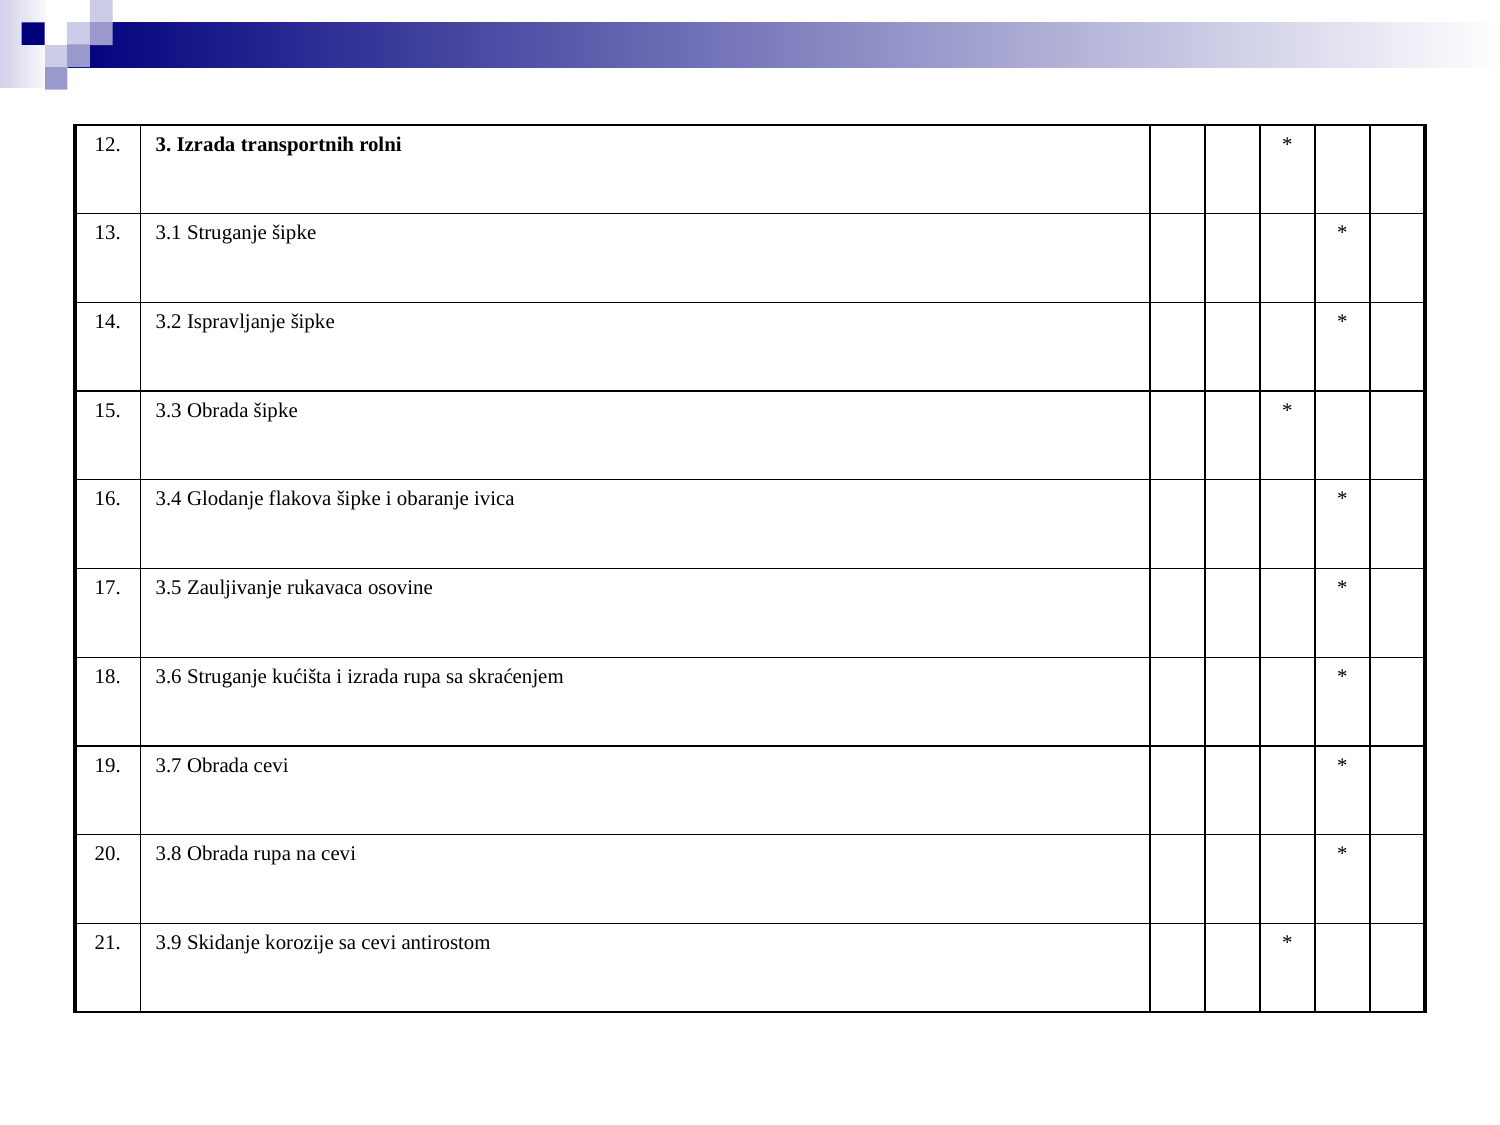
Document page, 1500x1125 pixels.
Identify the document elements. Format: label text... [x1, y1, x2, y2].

table_header [1206, 126, 1259, 213]
table_header 12. [77, 126, 140, 213]
table_cell 3.4 Glodanje flakova šipke i obaranje ivica [141, 480, 1149, 568]
table_cell [1206, 392, 1259, 479]
table_cell [1206, 480, 1259, 568]
table_cell 3.5 Zauljivanje rukavaca osovine [141, 569, 1149, 657]
table_cell [1371, 658, 1423, 745]
table_cell 3.2 Ispravljanje šipke [141, 303, 1149, 390]
table_cell 21. [77, 924, 140, 1011]
table_cell [1261, 480, 1314, 568]
table_cell * [1261, 924, 1314, 1011]
table_cell [1151, 303, 1204, 390]
table_cell 16. [77, 480, 140, 568]
table_cell [1371, 303, 1423, 390]
table_cell [1206, 658, 1259, 745]
table_cell [1206, 924, 1259, 1011]
table_header * [1261, 126, 1314, 213]
table_cell 19. [77, 747, 140, 834]
table_cell [1151, 392, 1204, 479]
table_cell 15. [77, 392, 140, 479]
table_cell [1261, 747, 1314, 834]
table_cell [1316, 392, 1369, 479]
table_cell * [1316, 480, 1369, 568]
table_cell * [1316, 658, 1369, 745]
table_cell [1371, 569, 1423, 657]
table_cell [1151, 480, 1204, 568]
table_cell [1261, 658, 1314, 745]
table_cell [1206, 569, 1259, 657]
table_cell [1261, 835, 1314, 923]
table_cell [1206, 747, 1259, 834]
table_cell [1151, 835, 1204, 923]
table_cell [1151, 569, 1204, 657]
table_header [1316, 126, 1369, 213]
table_cell [1261, 569, 1314, 657]
table_cell [1316, 924, 1369, 1011]
table_header [1151, 126, 1204, 213]
table_cell * [1316, 569, 1369, 657]
table_cell 13. [77, 214, 140, 302]
table_cell [1261, 214, 1314, 302]
table_cell [1206, 835, 1259, 923]
table_cell 3.1 Struganje šipke [141, 214, 1149, 302]
table_cell [1206, 214, 1259, 302]
table_cell [1151, 658, 1204, 745]
table_cell * [1261, 392, 1314, 479]
table_cell 3.9 Skidanje korozije sa cevi antirostom [141, 924, 1149, 1011]
table_cell [1151, 924, 1204, 1011]
table_cell * [1316, 214, 1369, 302]
table_cell [1371, 747, 1423, 834]
table_cell 3.7 Obrada cevi [141, 747, 1149, 834]
table_cell [1206, 303, 1259, 390]
table_cell [1371, 214, 1423, 302]
table_cell [1371, 924, 1423, 1011]
table_cell * [1316, 747, 1369, 834]
table_cell [1151, 214, 1204, 302]
table_cell * [1316, 835, 1369, 923]
table_cell 14. [77, 303, 140, 390]
table_cell 3.6 Struganje kućišta i izrada rupa sa skraćenjem [141, 658, 1149, 745]
table_cell [1151, 747, 1204, 834]
table_cell 18. [77, 658, 140, 745]
table_cell [1371, 392, 1423, 479]
table_cell 3.8 Obrada rupa na cevi [141, 835, 1149, 923]
table_header 3. Izrada transportnih rolni [141, 126, 1149, 213]
table_cell 20. [77, 835, 140, 923]
table_cell [1371, 480, 1423, 568]
table_cell 17. [77, 569, 140, 657]
table_cell [1371, 835, 1423, 923]
table_header [1371, 126, 1423, 213]
table_cell [1261, 303, 1314, 390]
table_cell 3.3 Obrada šipke [141, 392, 1149, 479]
table_cell * [1316, 303, 1369, 390]
